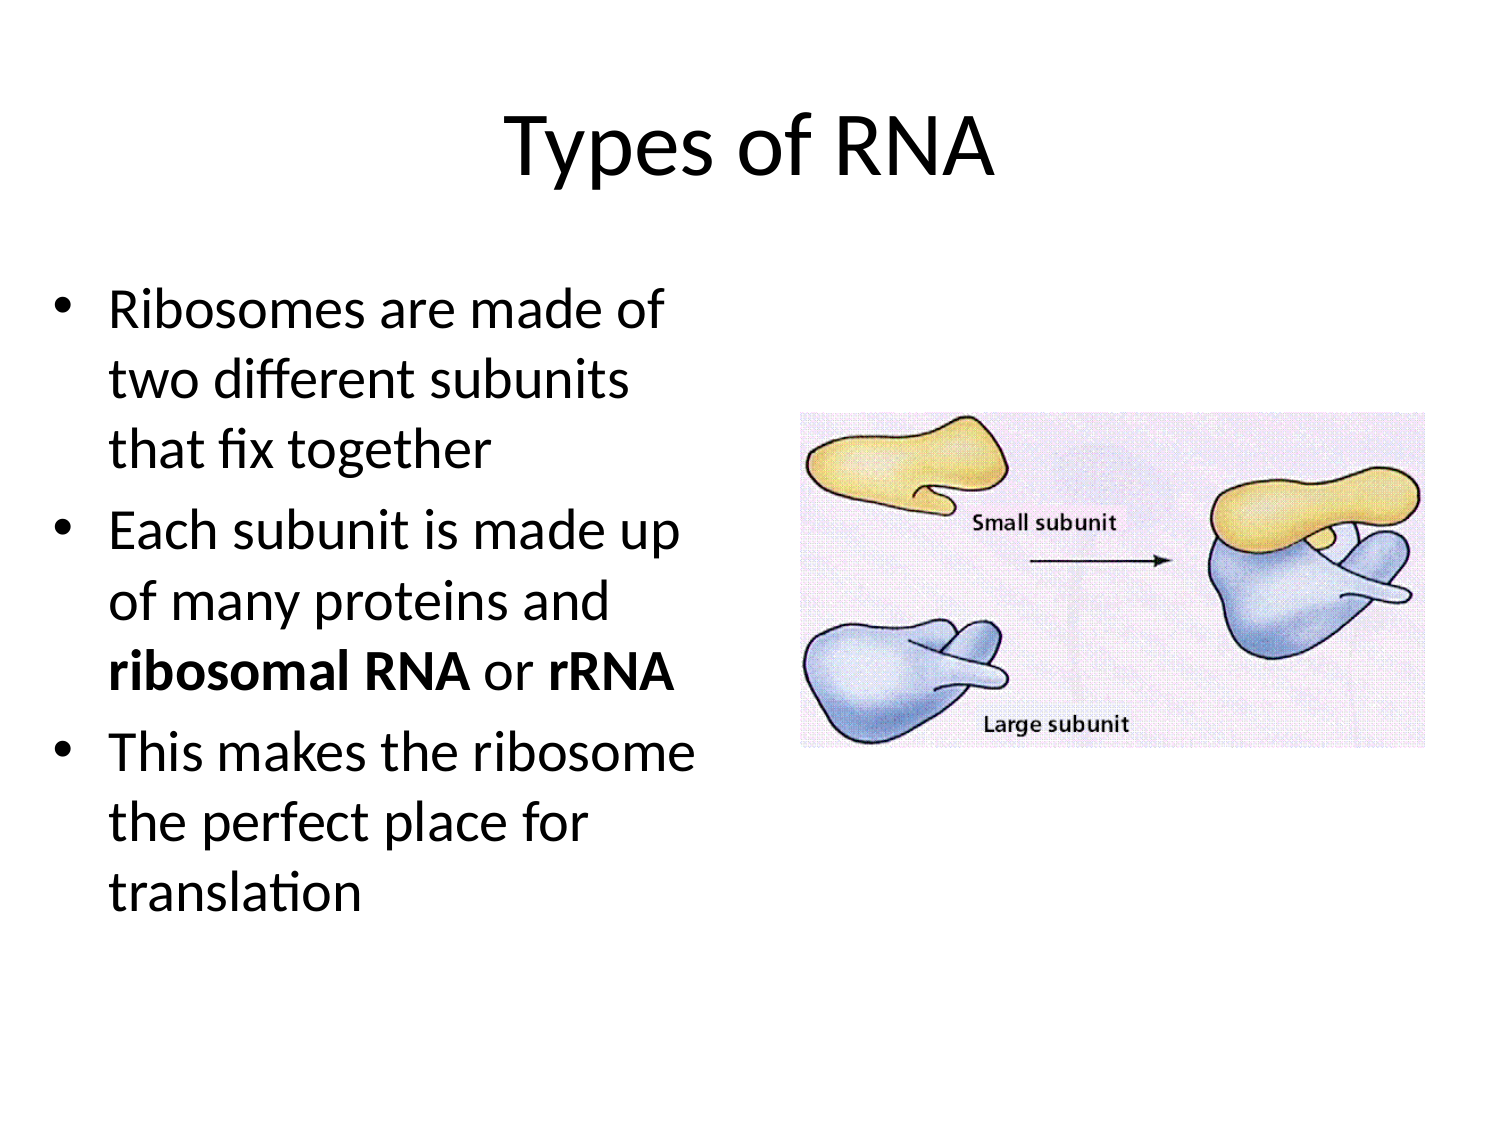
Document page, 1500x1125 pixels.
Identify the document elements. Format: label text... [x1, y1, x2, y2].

list Ribosomes are made of two different subunits that fix together Each subunit is made up of many proteins and ribosomal RNA or rRNA This makes the ribosome the perfect place for translation [37, 262, 738, 1075]
title Types of RNA [75, 45, 1425, 233]
picture [799, 412, 1426, 748]
